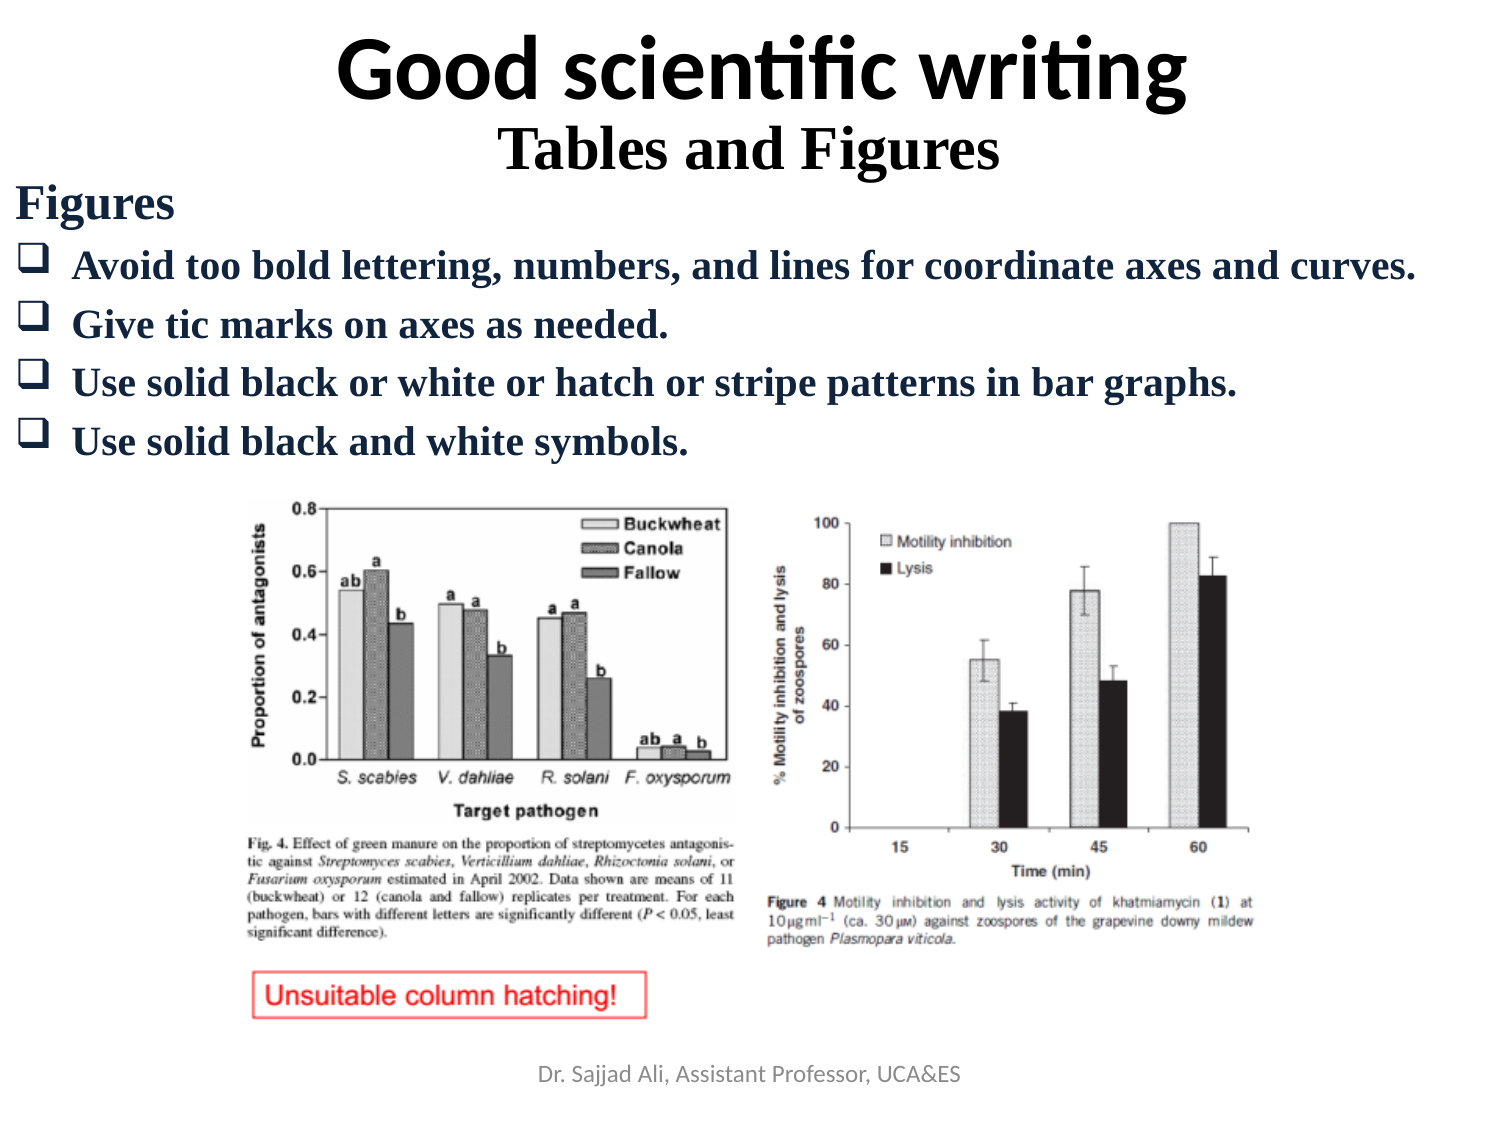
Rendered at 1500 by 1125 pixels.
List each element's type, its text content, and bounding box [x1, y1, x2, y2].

text_box Good scientific writing [124, 0, 1400, 125]
picture [227, 474, 1273, 1035]
footer Dr. Sajjad Ali, Assistant Professor, UCA&ES [512, 1044, 988, 1103]
text_box Tables and Figures [483, 99, 1017, 190]
subtitle Figures Avoid too bold lettering, numbers, and lines for coordinate axes and curves. Give tic marks on axes as needed. Use solid black or white or hatch or stripe patterns in bar graphs. Use solid black and white symbols. [0, 162, 1500, 488]
